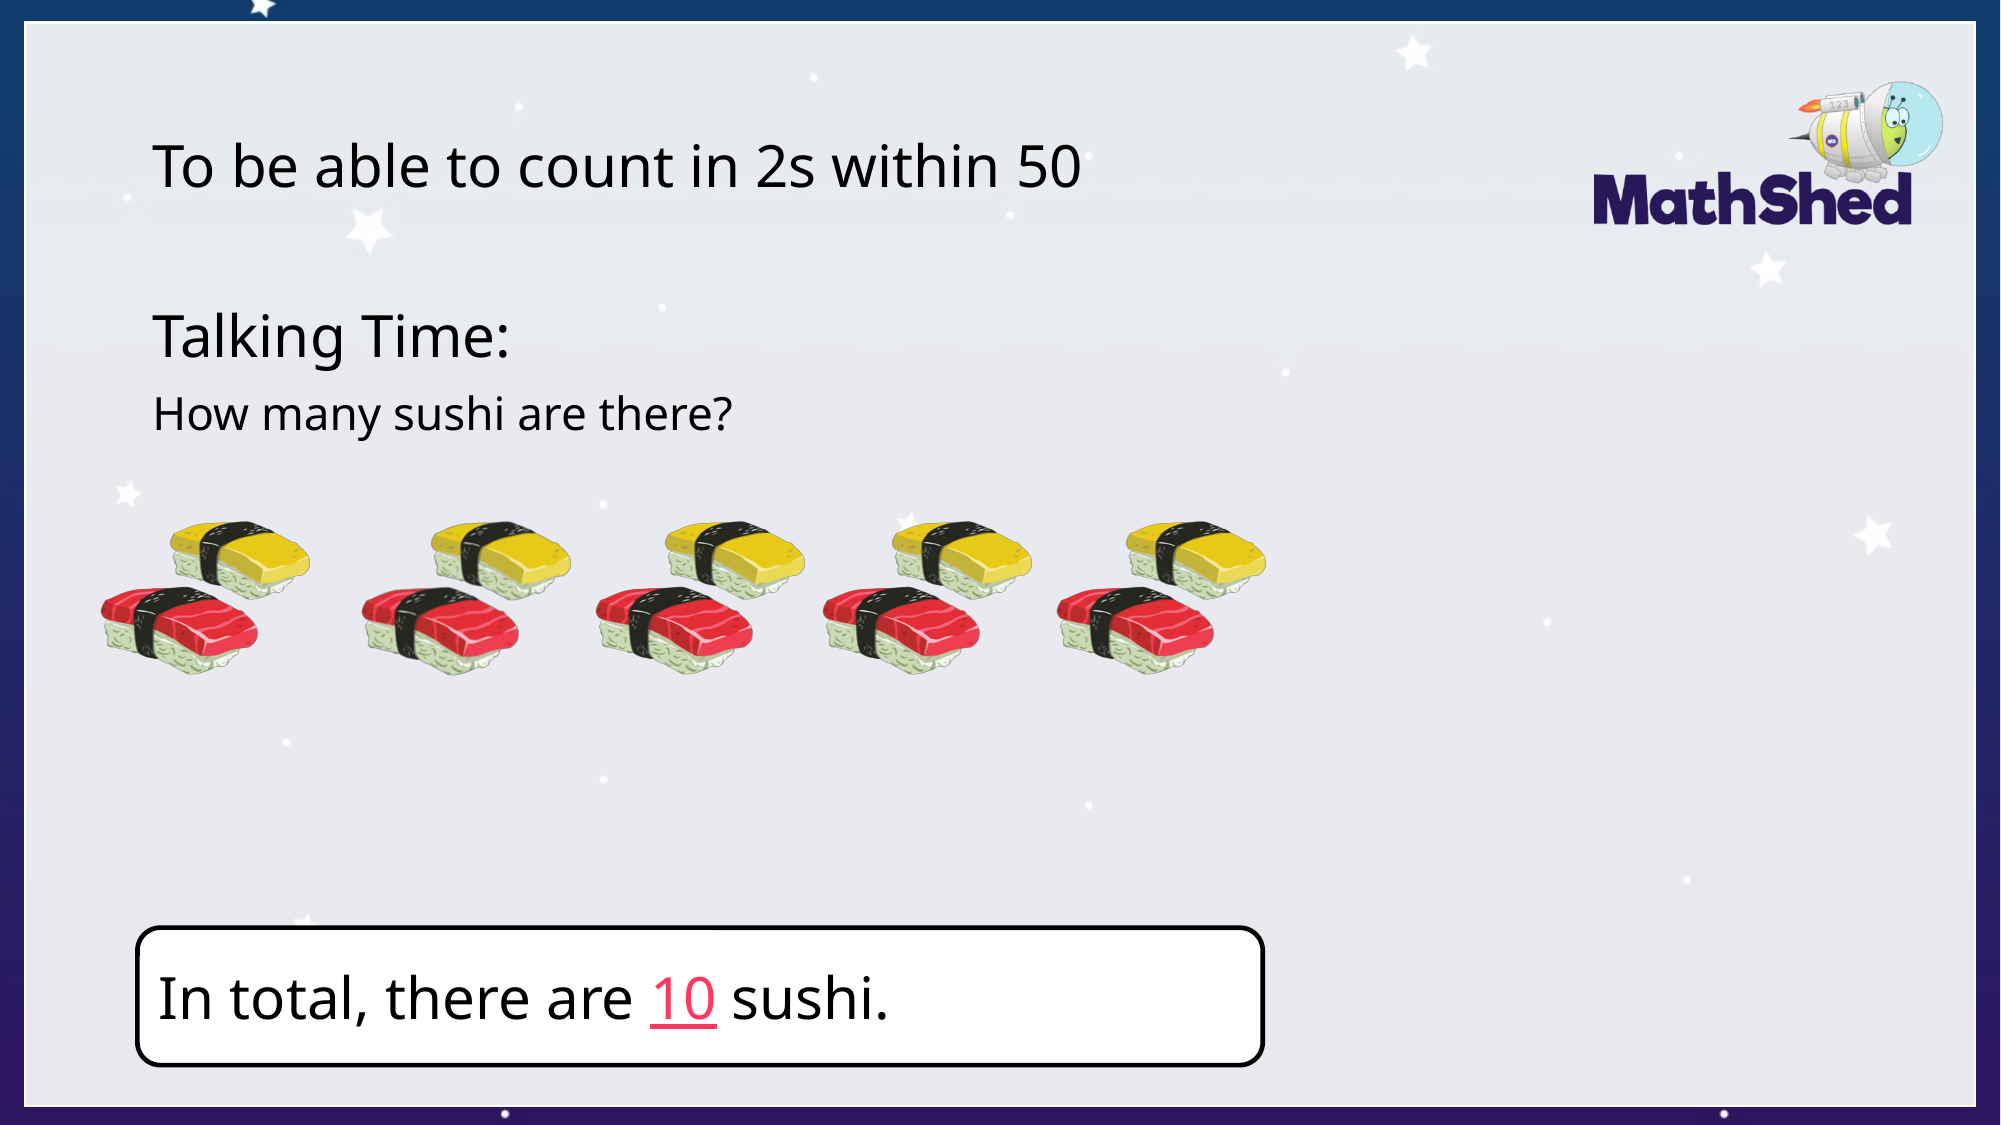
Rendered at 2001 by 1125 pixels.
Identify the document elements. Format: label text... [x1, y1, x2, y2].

list Talking Time: How many sushi are there? [137, 299, 1863, 1014]
title To be able to count in 2s within 50 [137, 59, 1578, 278]
text_box In total, there are 10 sushi. [136, 926, 1264, 1067]
picture [0, 0, 2001, 1125]
